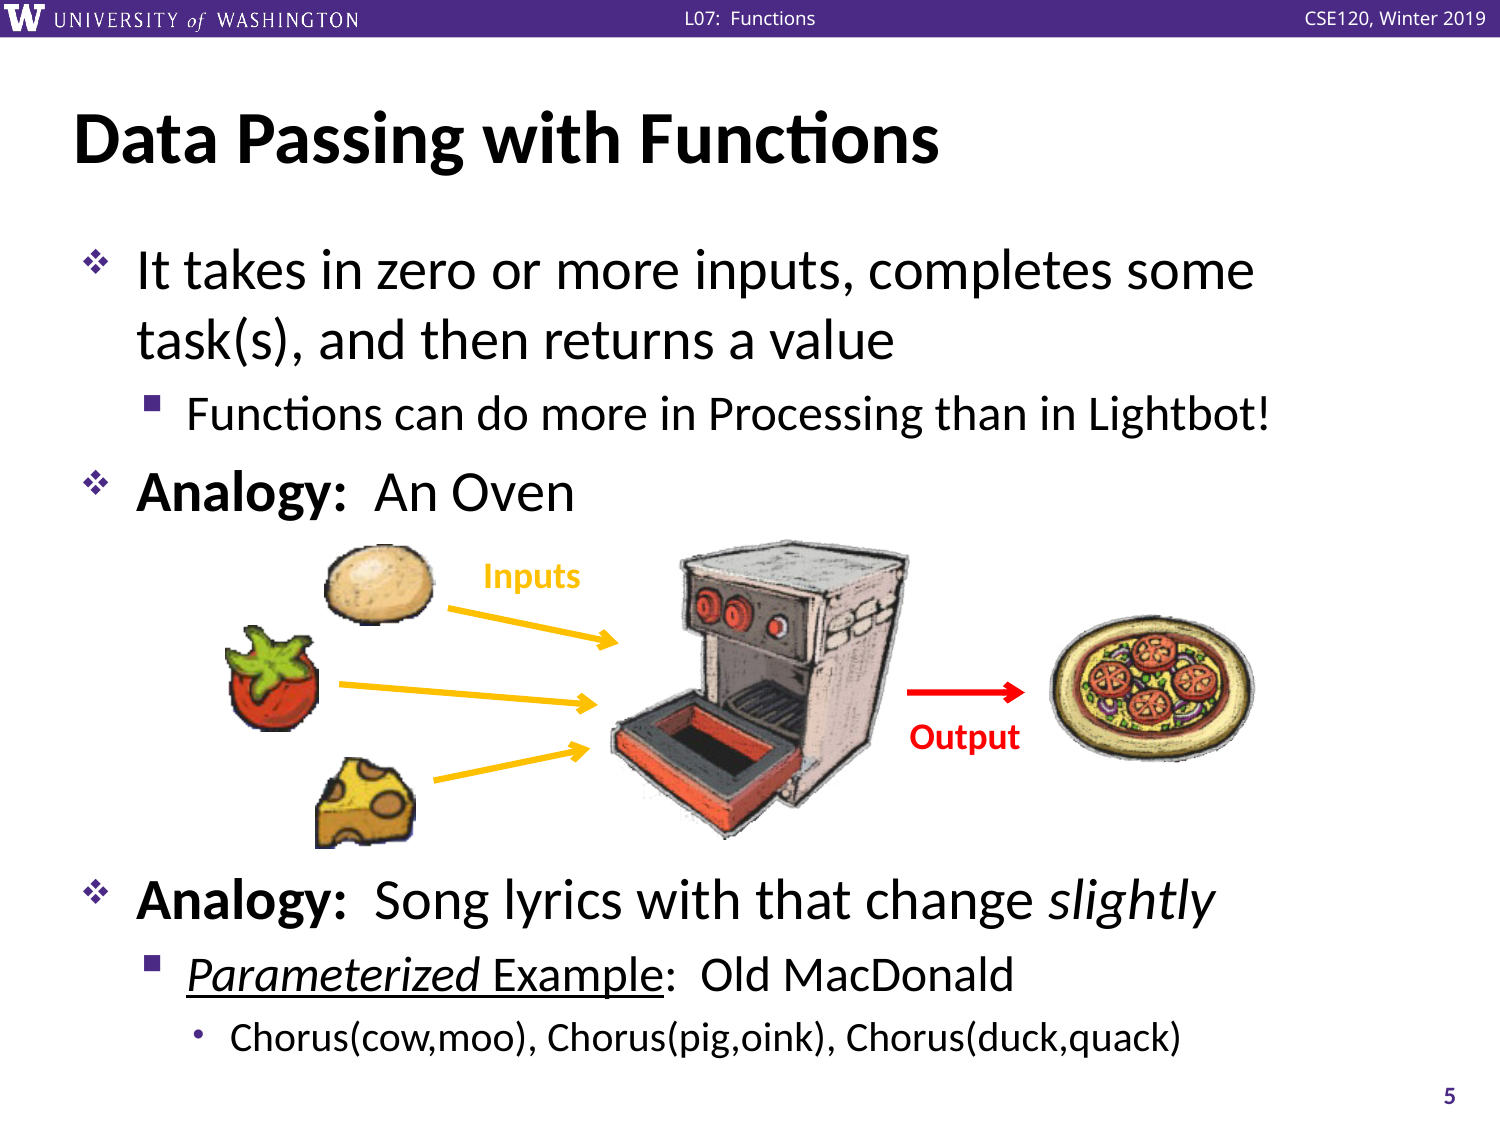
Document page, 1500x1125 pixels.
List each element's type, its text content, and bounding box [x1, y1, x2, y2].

picture [4, 4, 358, 32]
title Data Passing with Functions [58, 71, 1438, 197]
slide_number 5 [1400, 1065, 1500, 1125]
list It takes in zero or more inputs, completes some task(s), and then returns a value Functions can do more in Processing than in Lightbot! Analogy: An Oven Analogy: Song lyrics with that change slightly Parameterized Example: Old MacDonald Chorus(cow,moo), Chorus(pig,oink), Chorus(duck,quack) [64, 223, 1438, 1040]
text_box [224, 539, 1257, 850]
